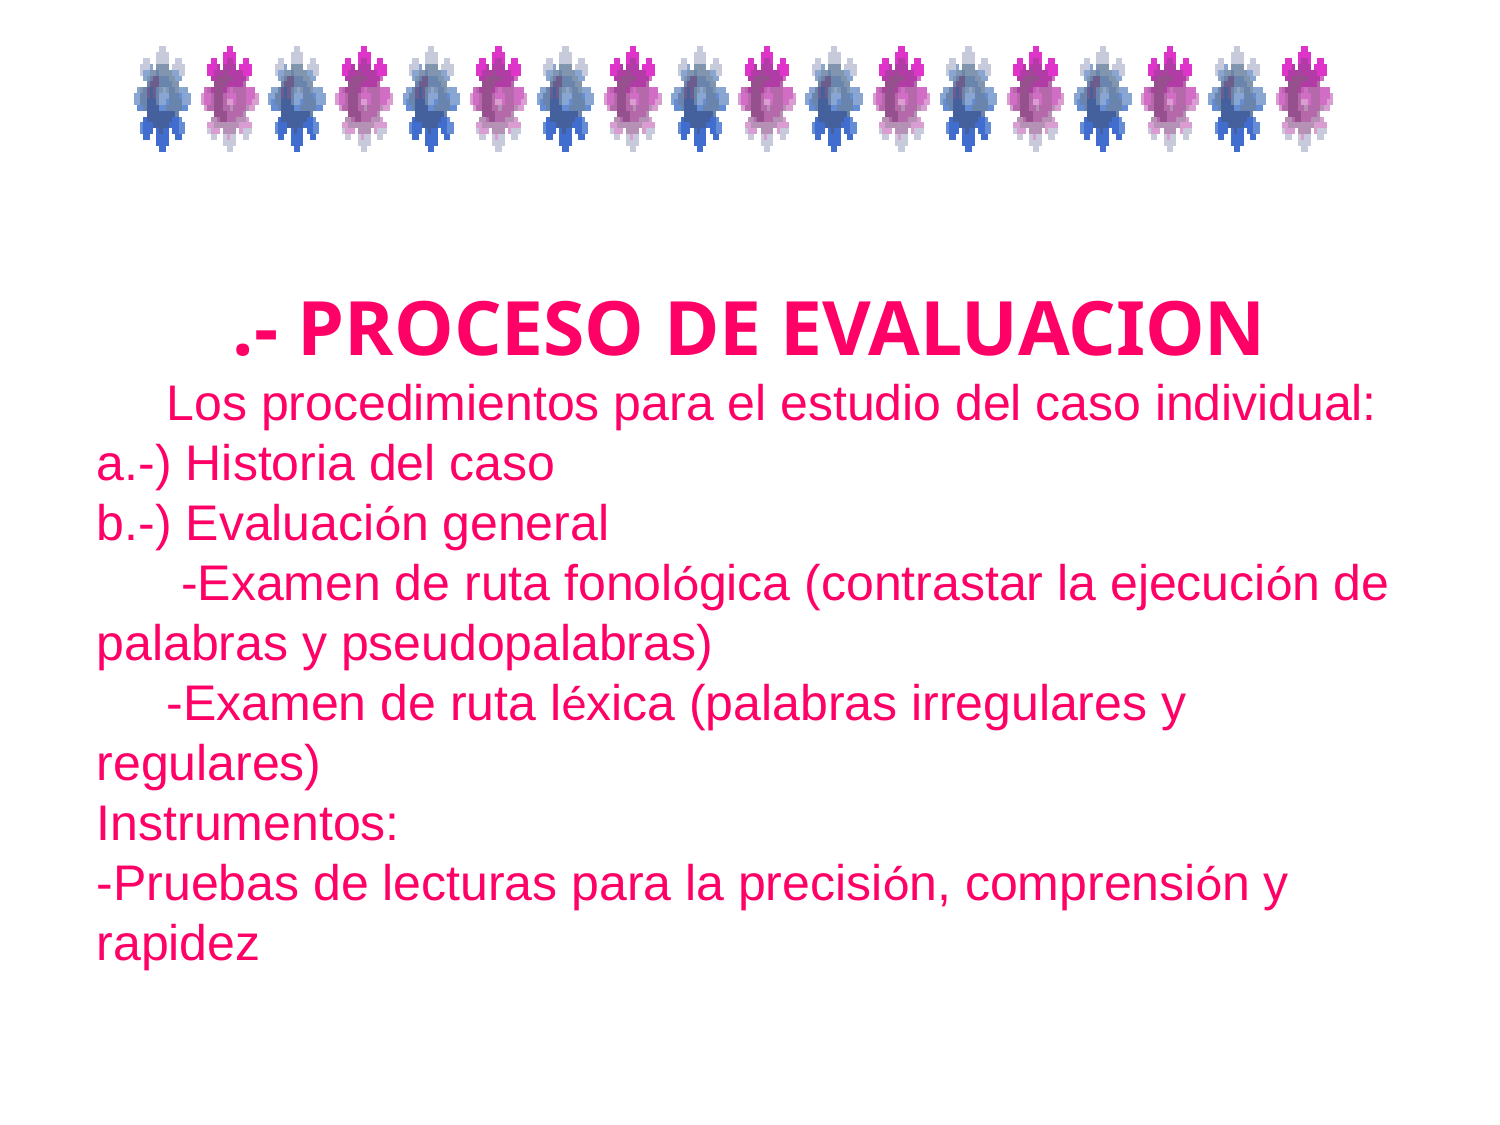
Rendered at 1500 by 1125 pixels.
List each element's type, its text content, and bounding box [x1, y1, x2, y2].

text_box .- PROCESO DE EVALUACION Los procedimientos para el estudio del caso individual: a.-) Historia del caso b.-) Evaluación general -Examen de ruta fonológica (contrastar la ejecución de palabras y pseudopalabras) -Examen de ruta léxica (palabras irregulares y regulares) Instrumentos: -Pruebas de lecturas para la precisión, comprensión y rapidez [81, 273, 1418, 1039]
picture [128, 34, 1340, 165]
